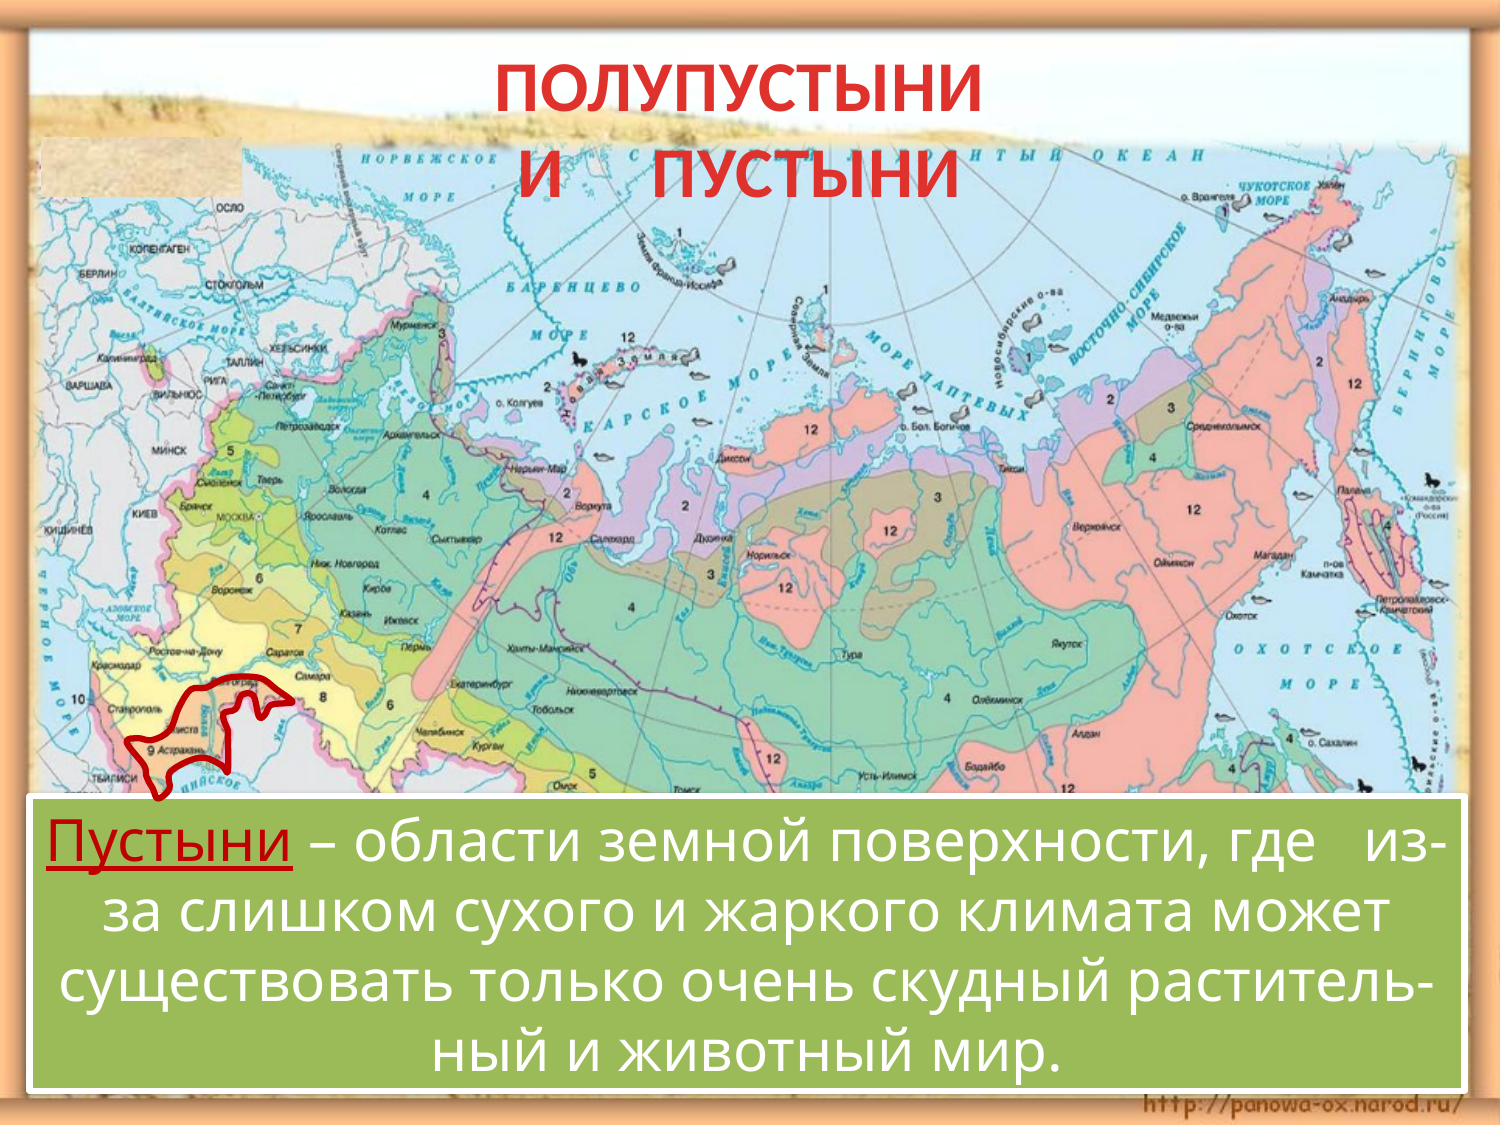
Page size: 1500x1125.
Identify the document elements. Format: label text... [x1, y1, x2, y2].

text_box Пустыни – области земной поверхности, где из-за слишком сухого и жаркого климата может существовать только очень скудный раститель- ный и животный мир. [26, 982, 1468, 1094]
picture [0, 0, 1500, 1125]
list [29, 136, 1467, 977]
title ПОЛУПУСТЫНИ И ПУСТЫНИ [64, 32, 1415, 135]
